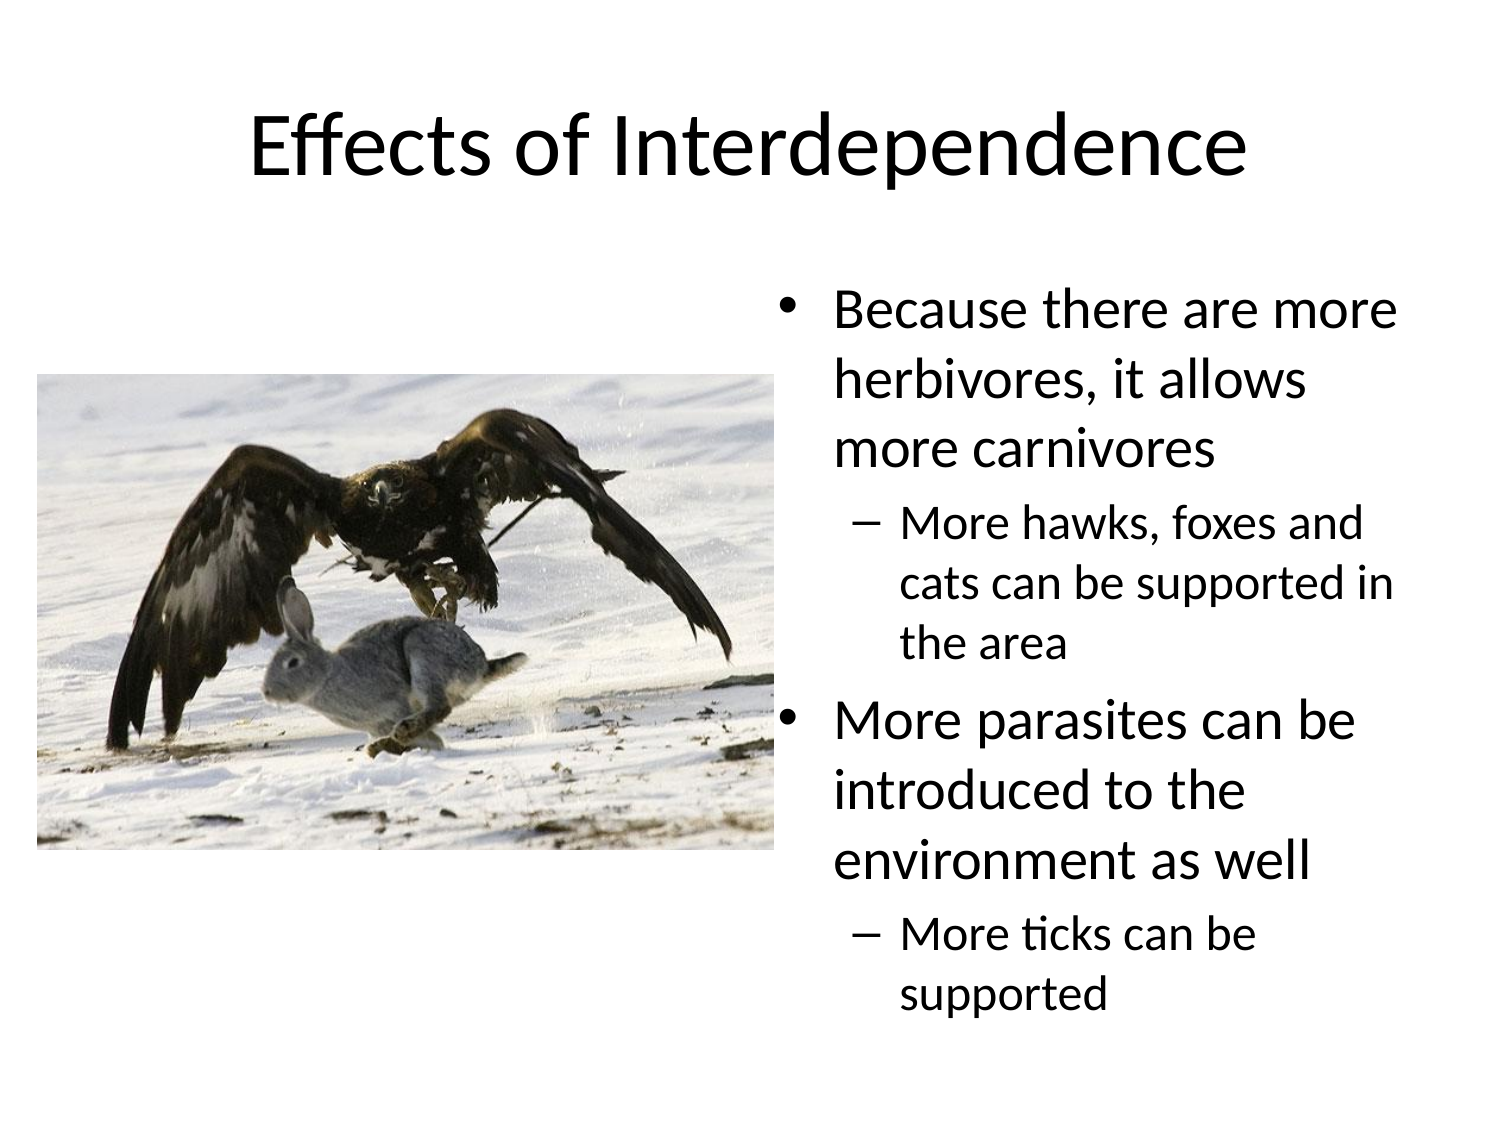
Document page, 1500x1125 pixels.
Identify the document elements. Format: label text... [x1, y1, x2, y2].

picture [37, 374, 774, 851]
list Because there are more herbivores, it allows more carnivores More hawks, foxes and cats can be supported in the area More parasites can be introduced to the environment as well More ticks can be supported [762, 262, 1425, 1050]
title Effects of Interdependence [75, 45, 1425, 233]
